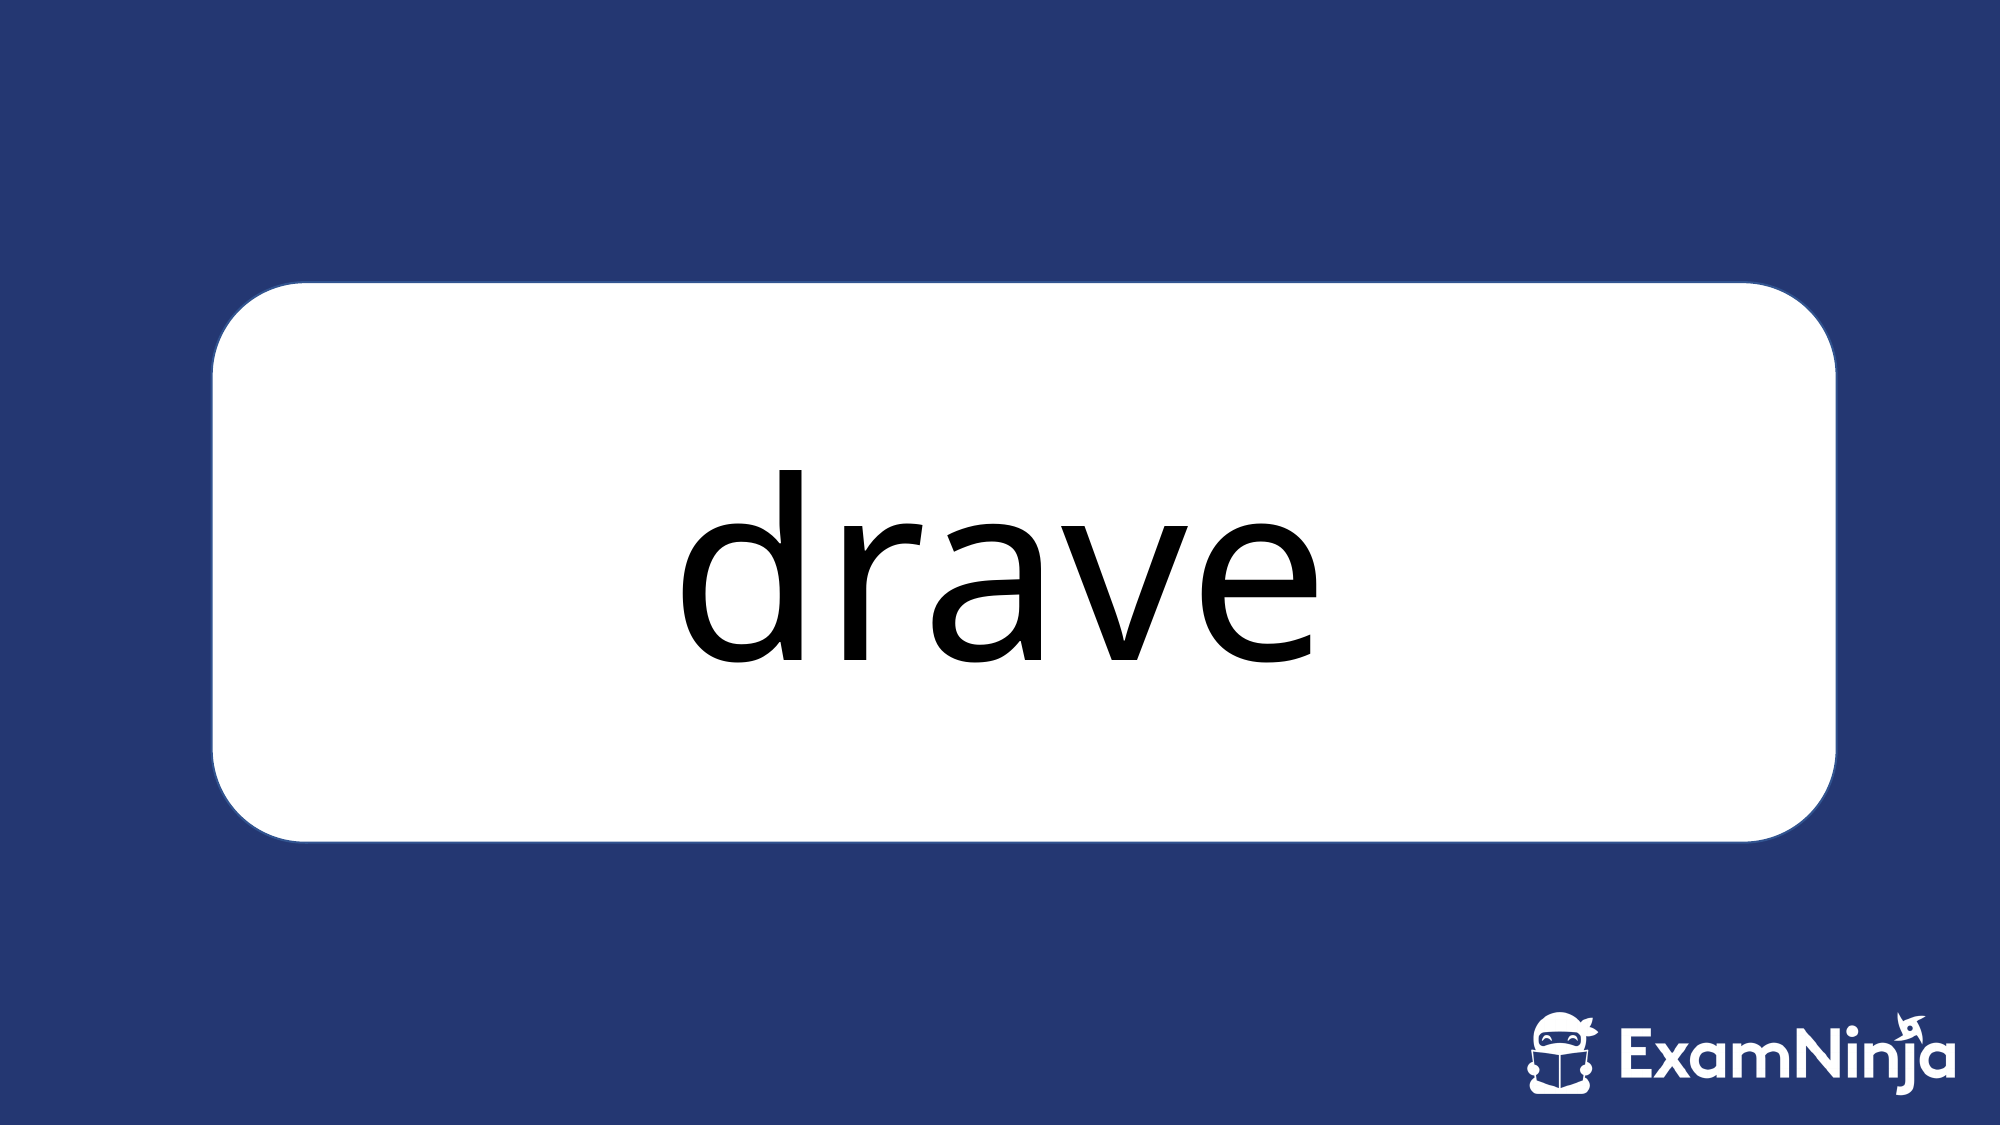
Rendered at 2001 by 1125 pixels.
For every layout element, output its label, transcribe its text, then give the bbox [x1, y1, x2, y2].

text_box [210, 281, 1838, 403]
picture [1501, 1003, 1979, 1102]
text_box [210, 719, 1838, 844]
text_box drave [143, 403, 1857, 719]
